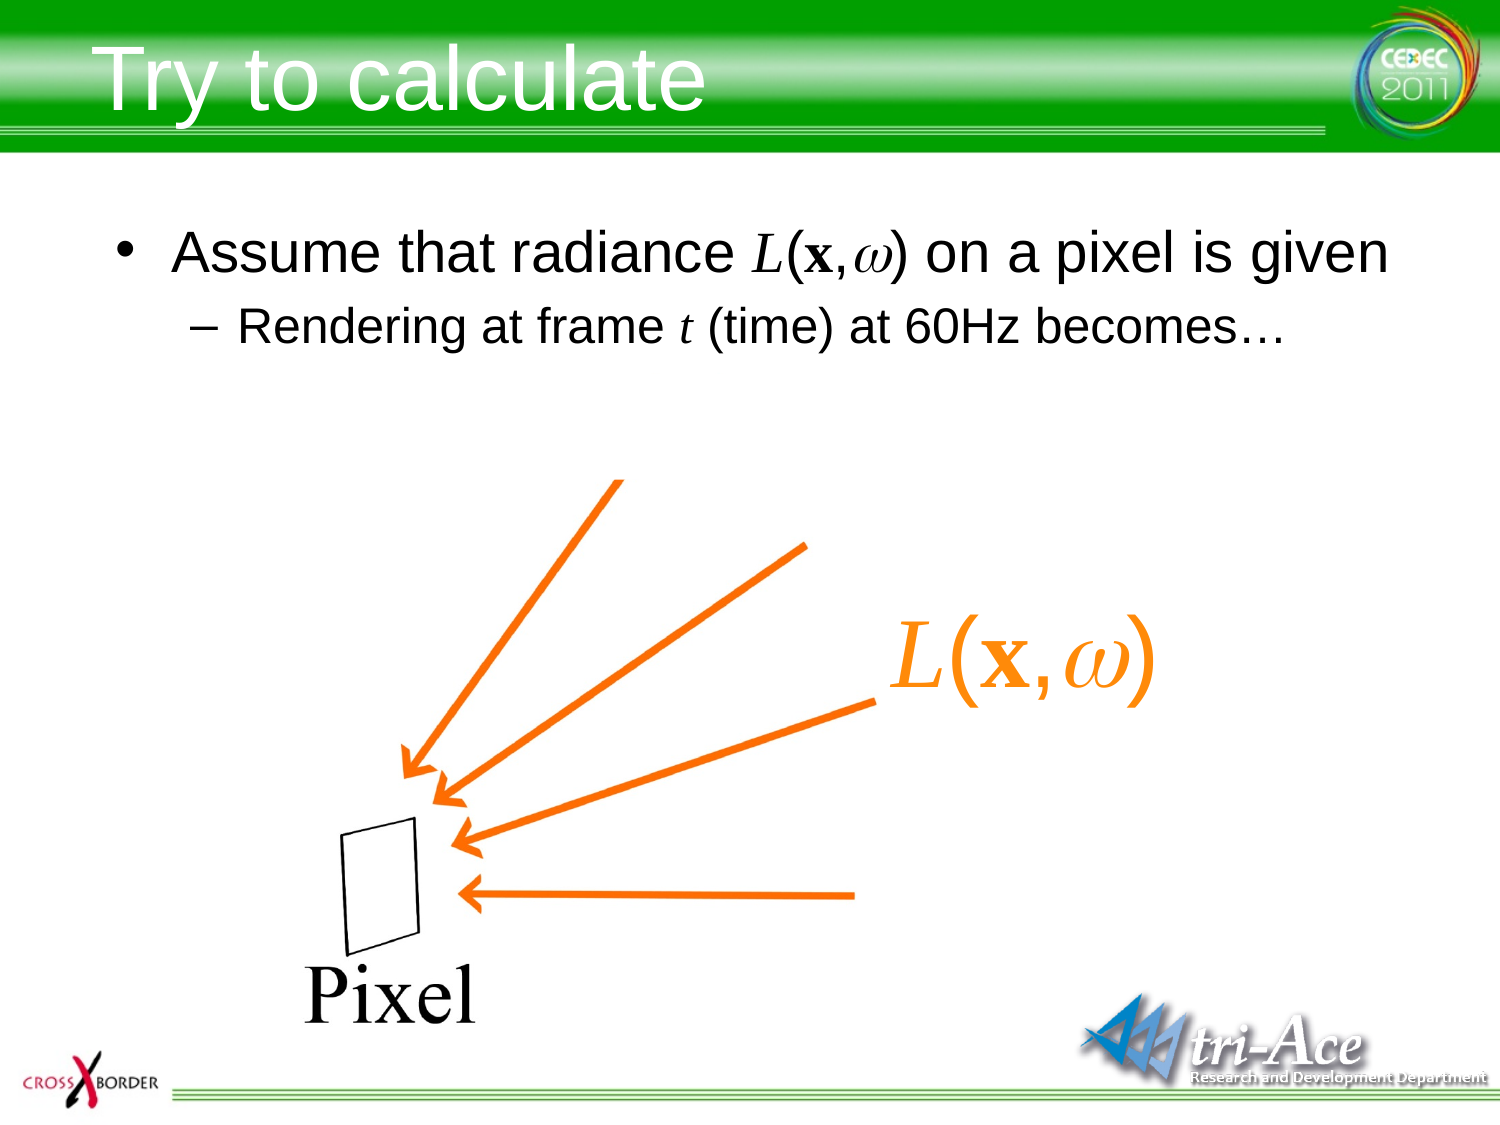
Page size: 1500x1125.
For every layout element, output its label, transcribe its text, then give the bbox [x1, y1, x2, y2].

text_box L(x,w) [980, 579, 1175, 715]
picture [0, 0, 1500, 155]
list Assume that radiance L(x,w) on a pixel is given Rendering at frame t (time) at 60Hz becomes… [100, 206, 1459, 422]
title Try to calculate [74, 7, 1426, 140]
picture [0, 361, 1500, 1125]
